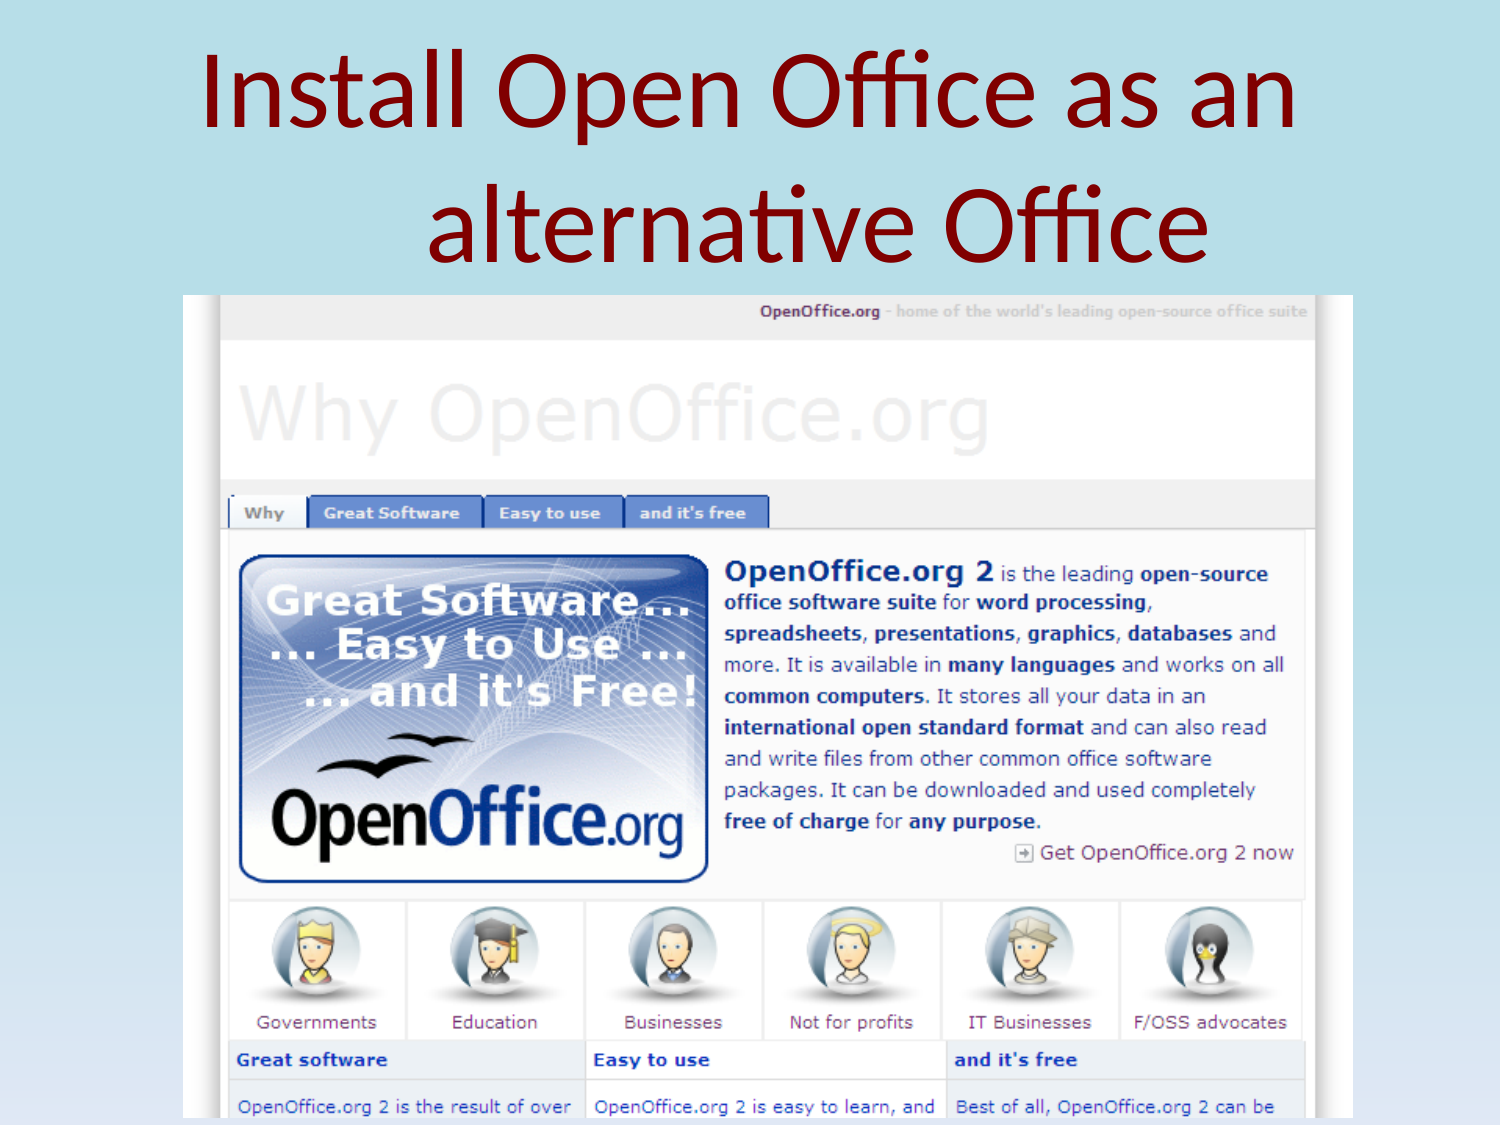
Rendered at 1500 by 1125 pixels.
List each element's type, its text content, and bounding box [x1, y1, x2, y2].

title Install Open Office as an alternative Office [74, 55, 1426, 244]
picture [182, 295, 1353, 1118]
